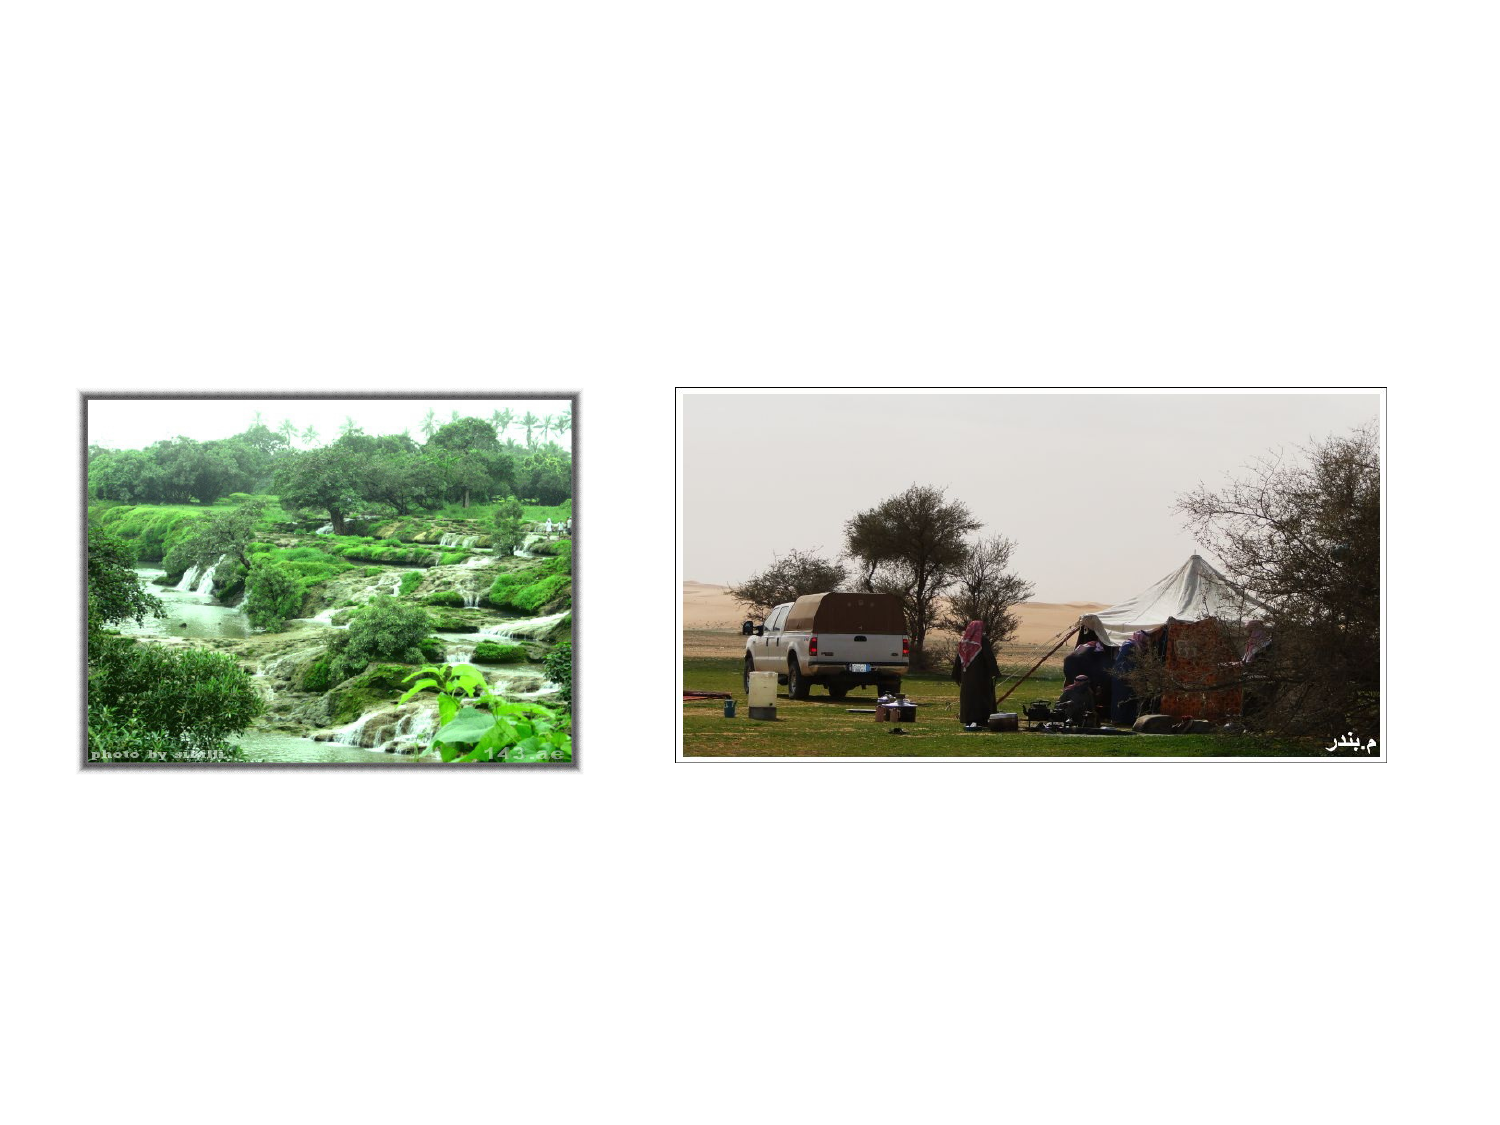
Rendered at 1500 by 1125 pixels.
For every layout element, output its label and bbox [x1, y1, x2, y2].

picture [674, 387, 1387, 763]
picture [74, 387, 584, 776]
